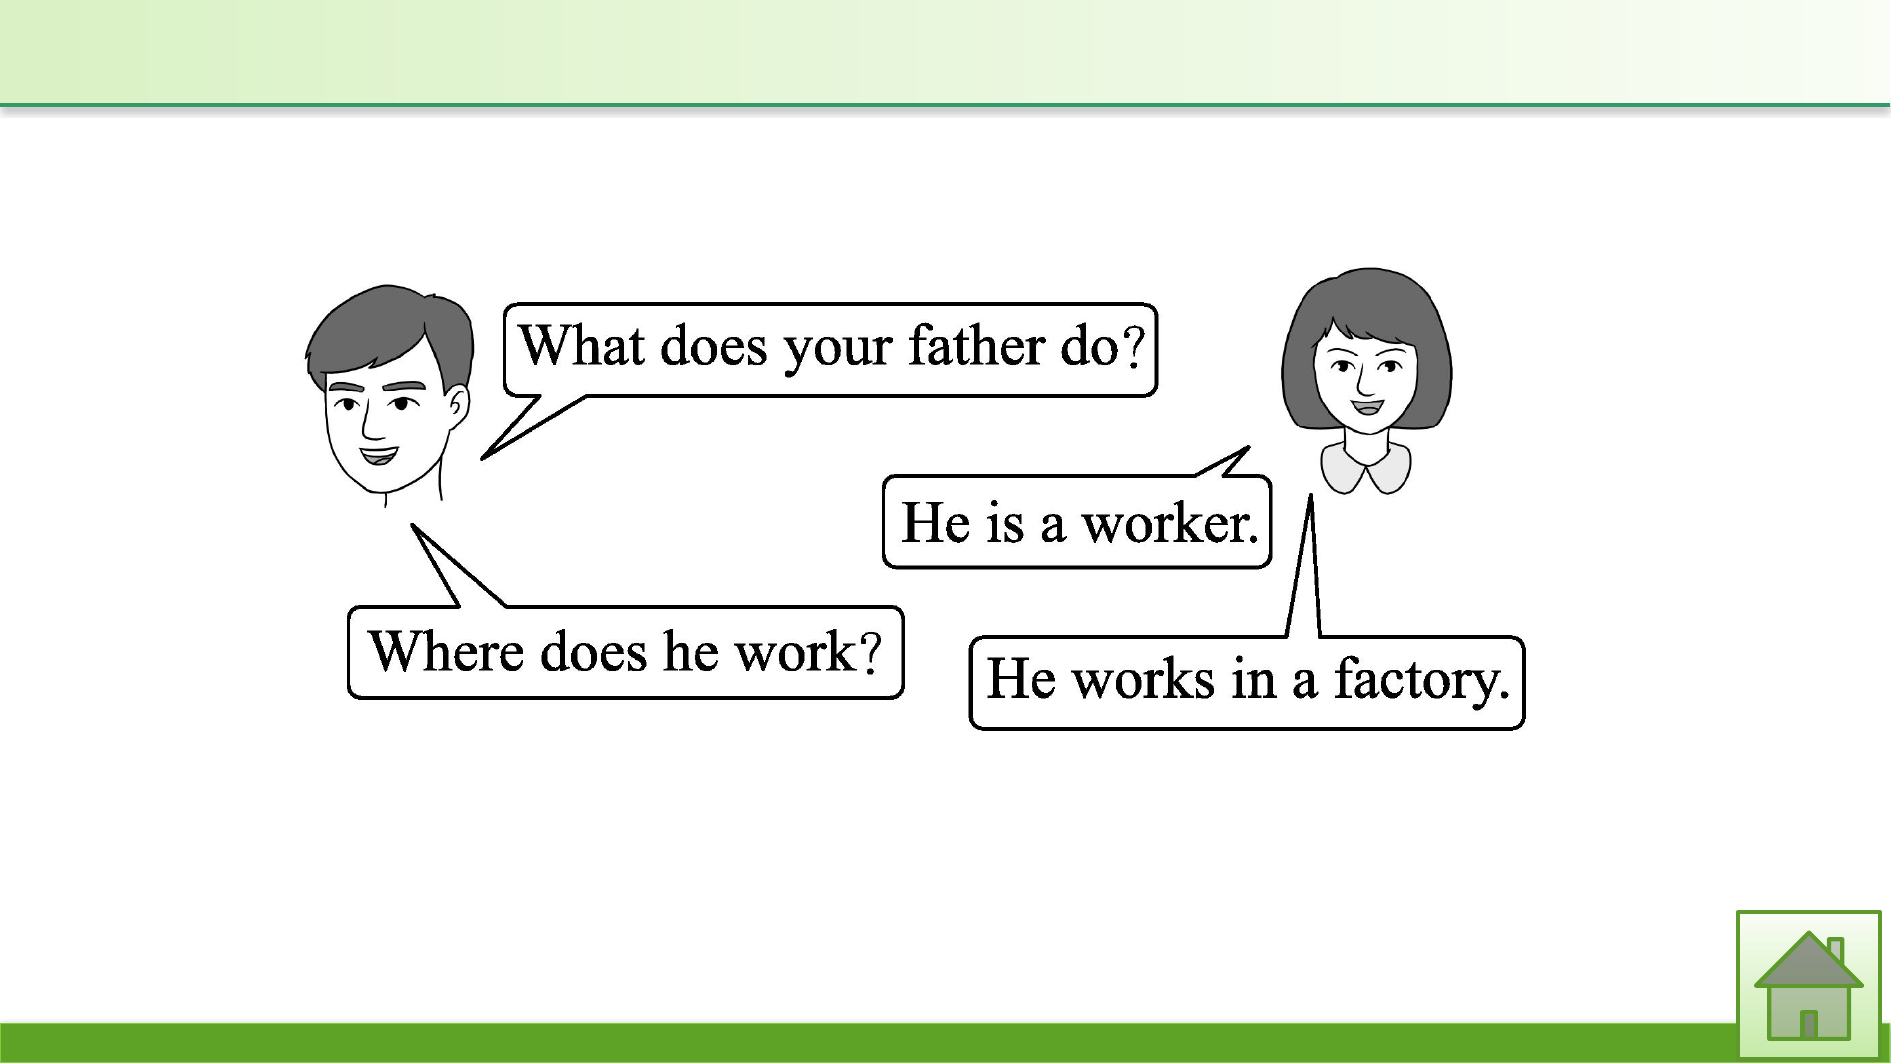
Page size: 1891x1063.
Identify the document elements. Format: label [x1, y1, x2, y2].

picture [295, 259, 1527, 734]
